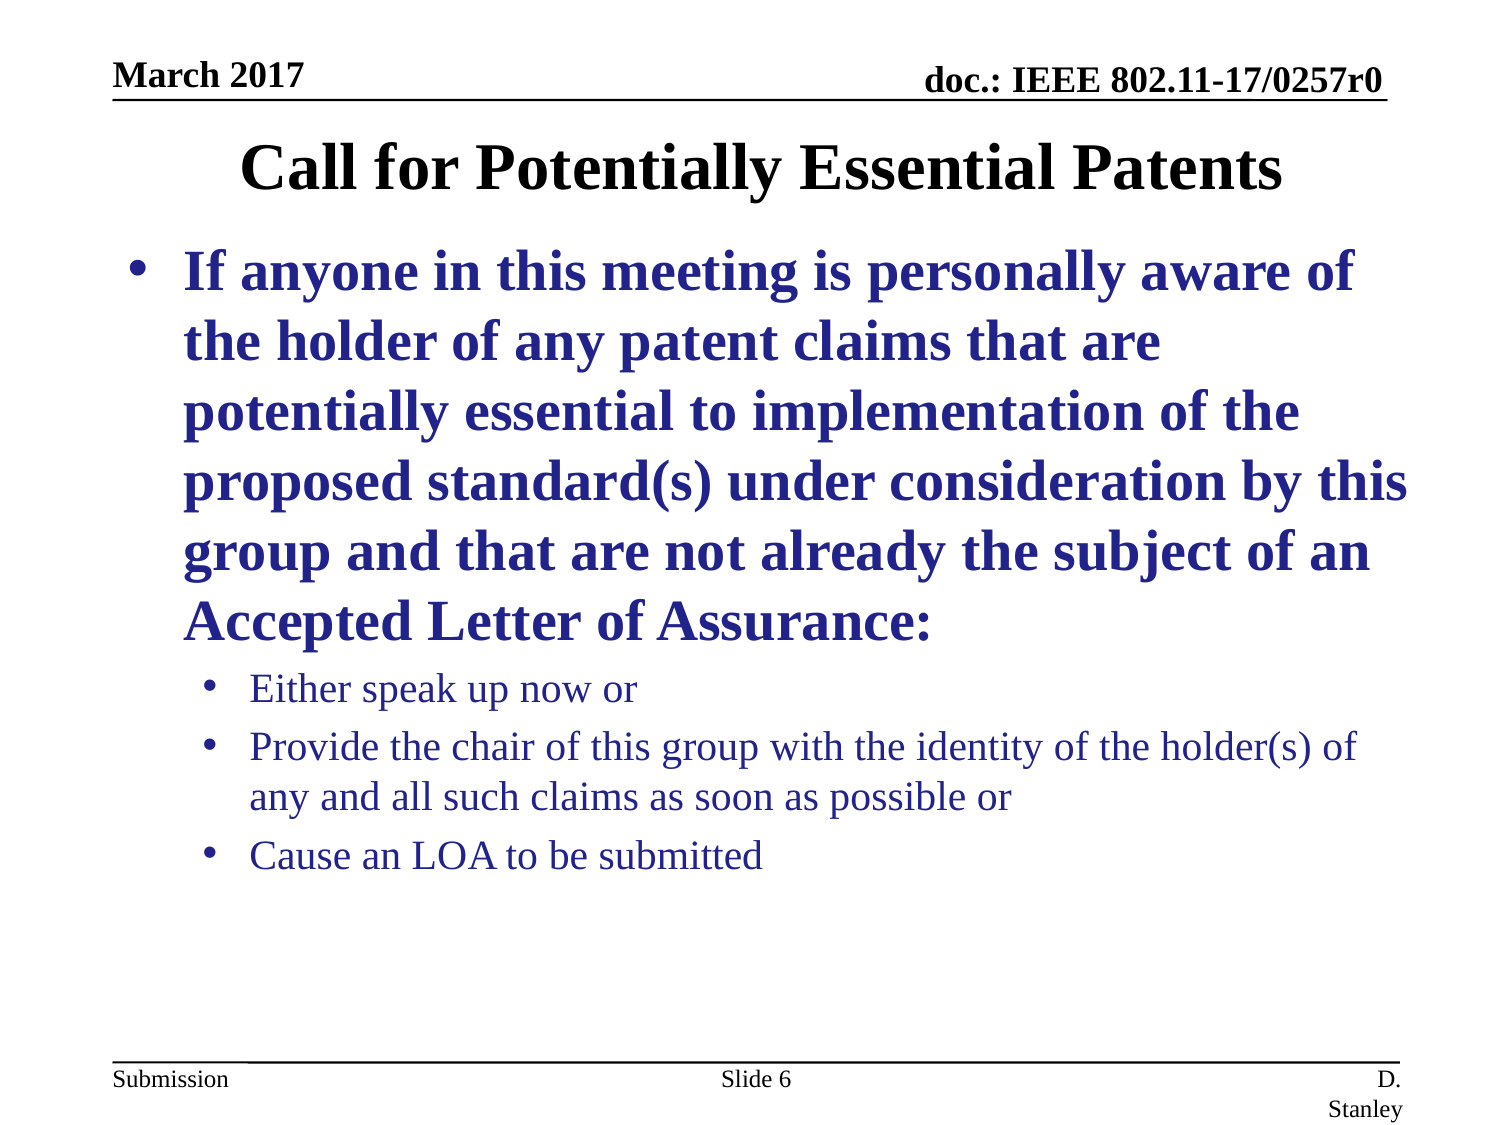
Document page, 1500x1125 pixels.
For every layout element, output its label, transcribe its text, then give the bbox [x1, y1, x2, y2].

footer D. Stanley, HP Enterprise [1324, 1061, 1402, 1093]
title Call for Potentially Essential Patents [49, 112, 1476, 213]
list If anyone in this meeting is personally aware of the holder of any patent claims that are potentially essential to implementation of the proposed standard(s) under consideration by this group and that are not already the subject of an Accepted Letter of Assurance: Either speak up now or Provide the chair of this group with the identity of the holder(s) of any and all such claims as soon as possible or Cause an LOA to be submitted [112, 224, 1438, 1001]
slide_number Slide 6 [712, 1061, 800, 1093]
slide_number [112, 49, 388, 96]
